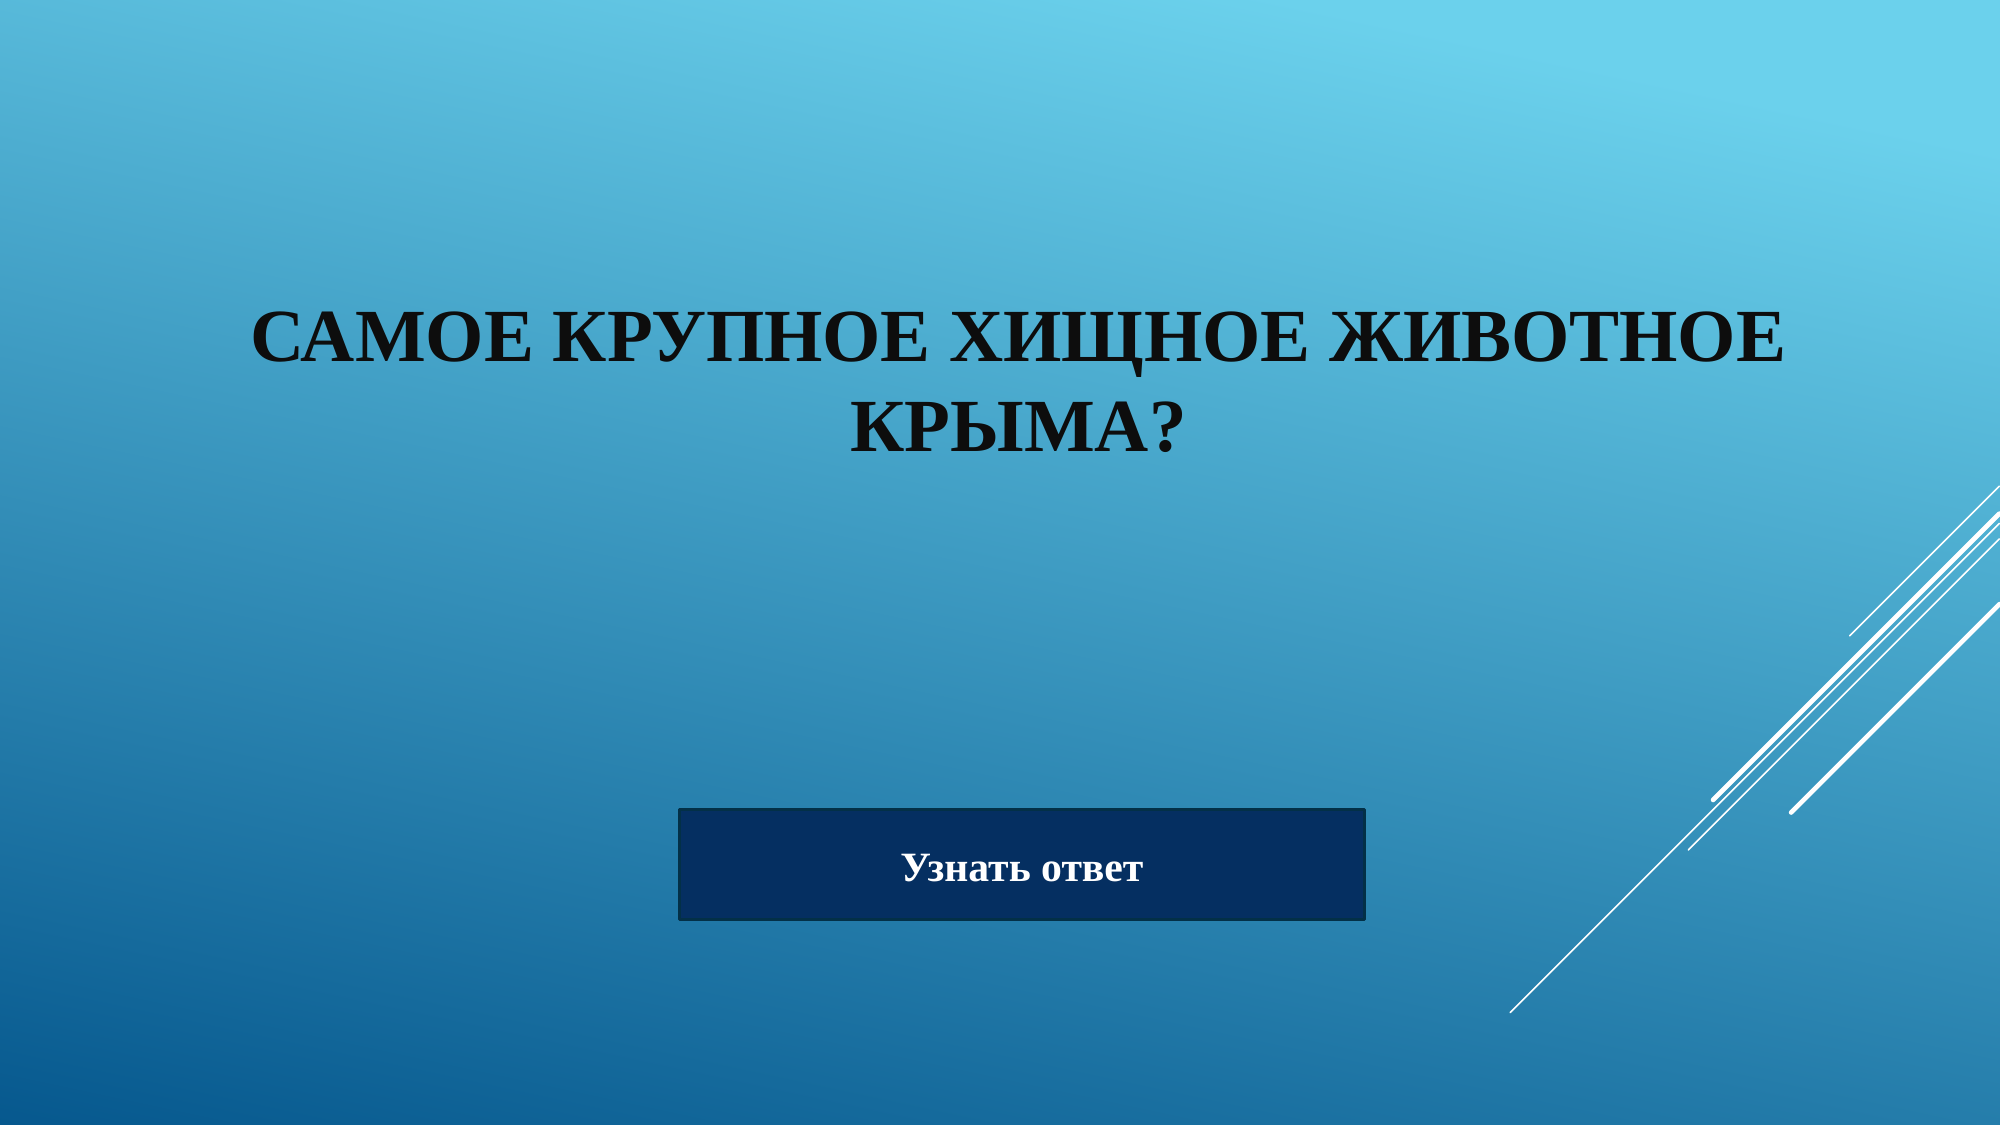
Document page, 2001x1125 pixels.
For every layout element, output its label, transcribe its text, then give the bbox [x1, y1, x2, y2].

title Самое крупное хищное животное Крыма? [156, 141, 1882, 701]
